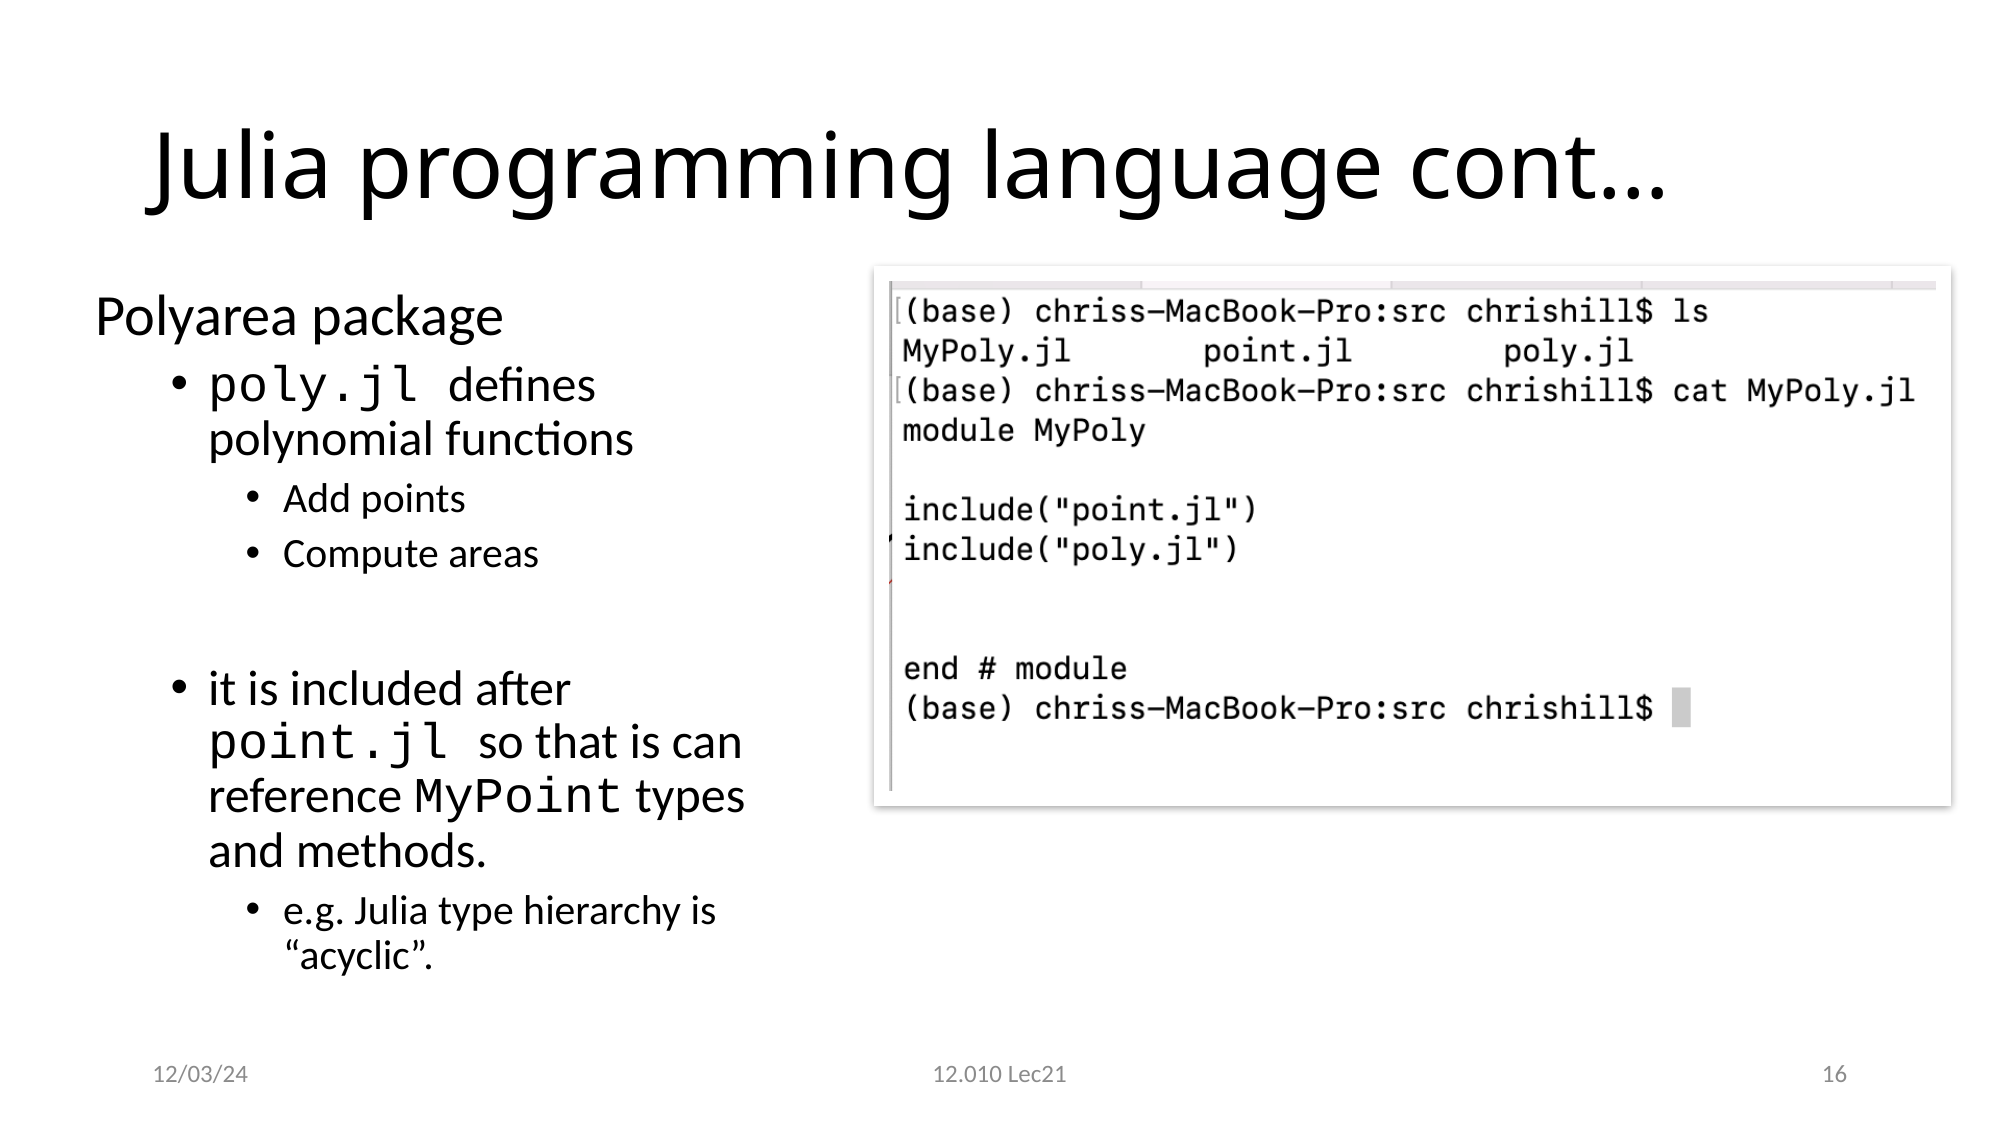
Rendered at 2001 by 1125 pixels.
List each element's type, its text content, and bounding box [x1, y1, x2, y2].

footer 12.010 Lec21 [662, 1042, 1338, 1103]
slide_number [137, 1042, 588, 1103]
title Julia programming language cont… [137, 59, 1863, 278]
slide_number 16 [1412, 1042, 1863, 1103]
list Polyarea package poly.jl defines polynomial functions Add points Compute areas it is included after point.jl so that is can reference MyPoint types and methods. e.g. Julia type hierarchy is “acyclic”. [80, 277, 805, 992]
picture [888, 280, 1937, 792]
